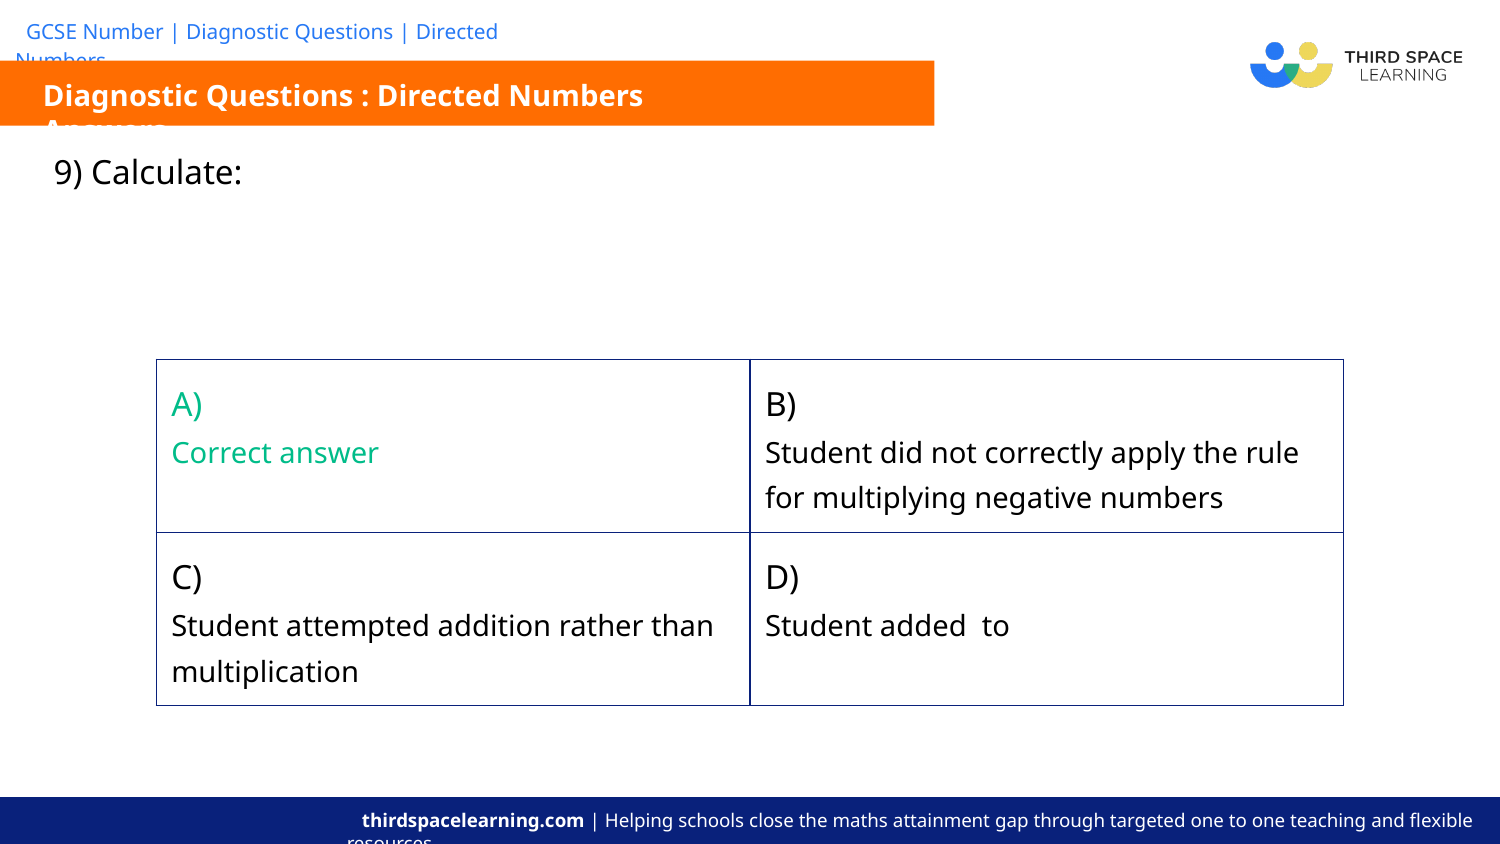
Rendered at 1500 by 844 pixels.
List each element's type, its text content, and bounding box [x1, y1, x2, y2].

text_box Diagnostic Questions : Directed Numbers Answers [27, 61, 778, 162]
picture [1250, 33, 1465, 99]
